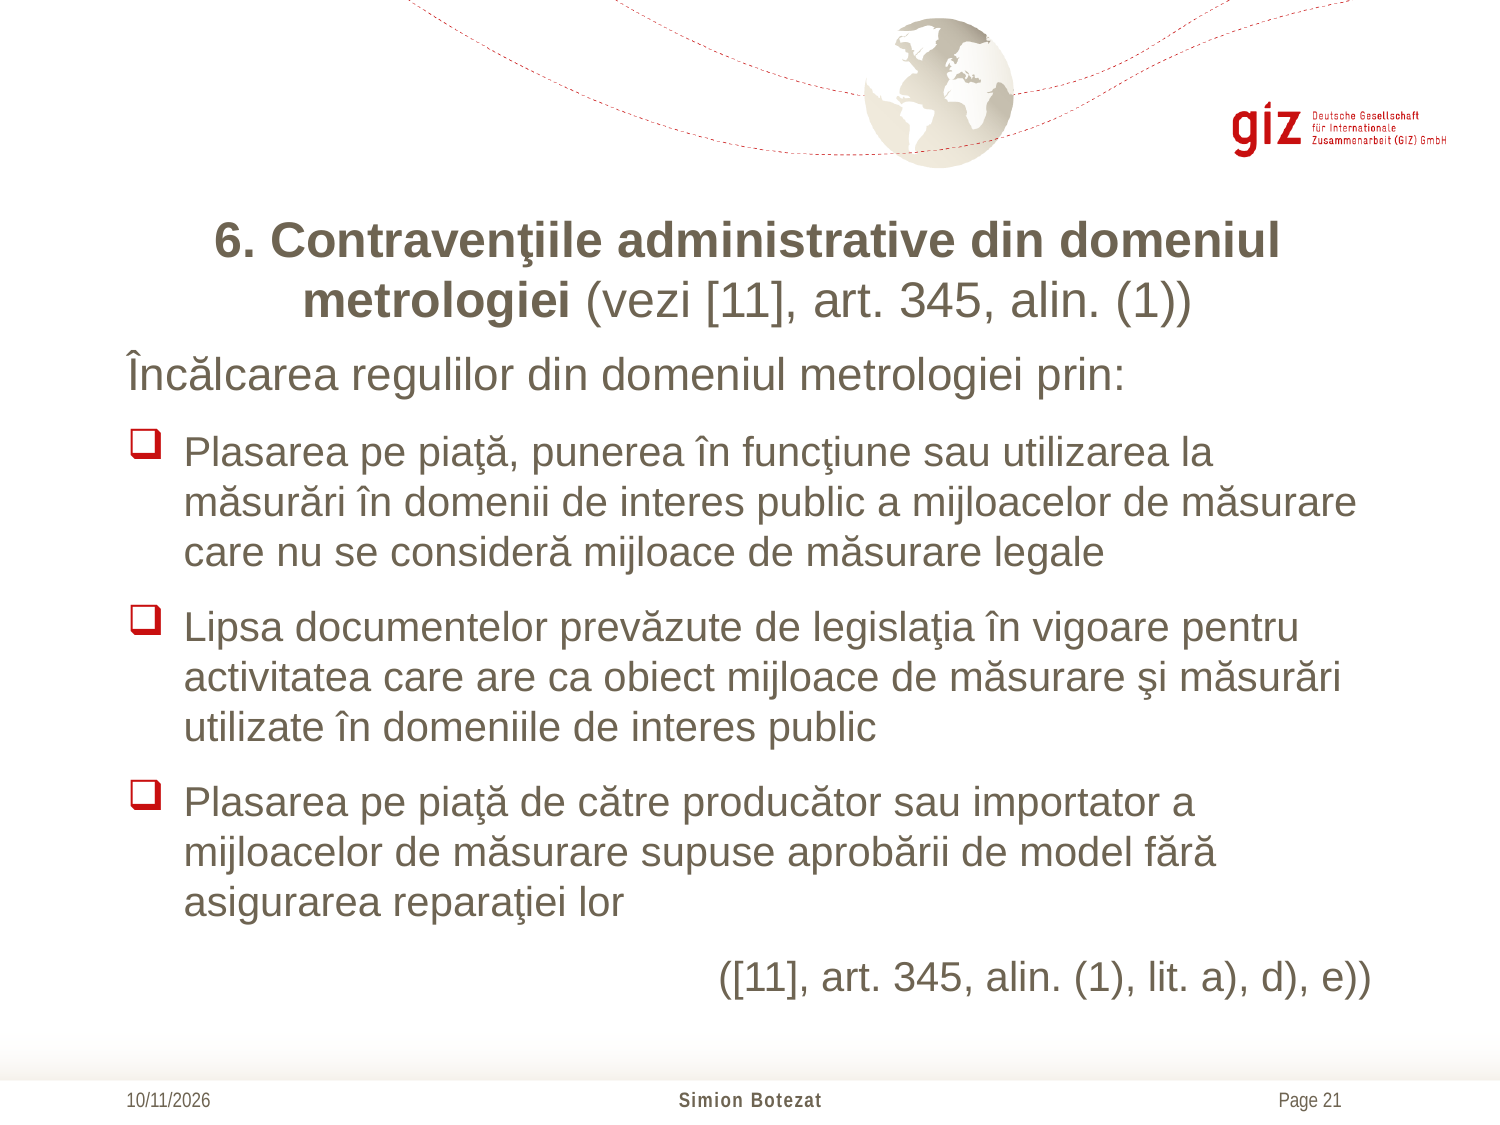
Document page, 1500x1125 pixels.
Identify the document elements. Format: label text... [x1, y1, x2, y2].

picture [0, 959, 1500, 1081]
picture [0, 0, 1500, 184]
title 6. Contravenţiile administrative din domeniul metrologiei (vezi [11], art. 345, alin. (1)) [110, 199, 1387, 326]
footer Simion Botezat [469, 1079, 1031, 1121]
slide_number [111, 1079, 325, 1121]
list Încălcarea regulilor din domeniul metrologiei prin: Plasarea pe piaţă, punerea în funcţiune sau utilizarea la măsurări în domenii de interes public a mijloacelor de măsurare care nu se consideră mijloace de măsurare legale Lipsa documentelor prevăzute de legislaţia în vigoare pentru activitatea care are ca obiect mijloace de măsurare şi măsurări utilizate în domeniile de interes public Plasarea pe piaţă de către producător sau importator a mijloacelor de măsurare supuse aprobării de model fără asigurarea reparaţiei lor ([11], art. 345, alin. (1), lit. a), d), e)) [111, 337, 1389, 1028]
